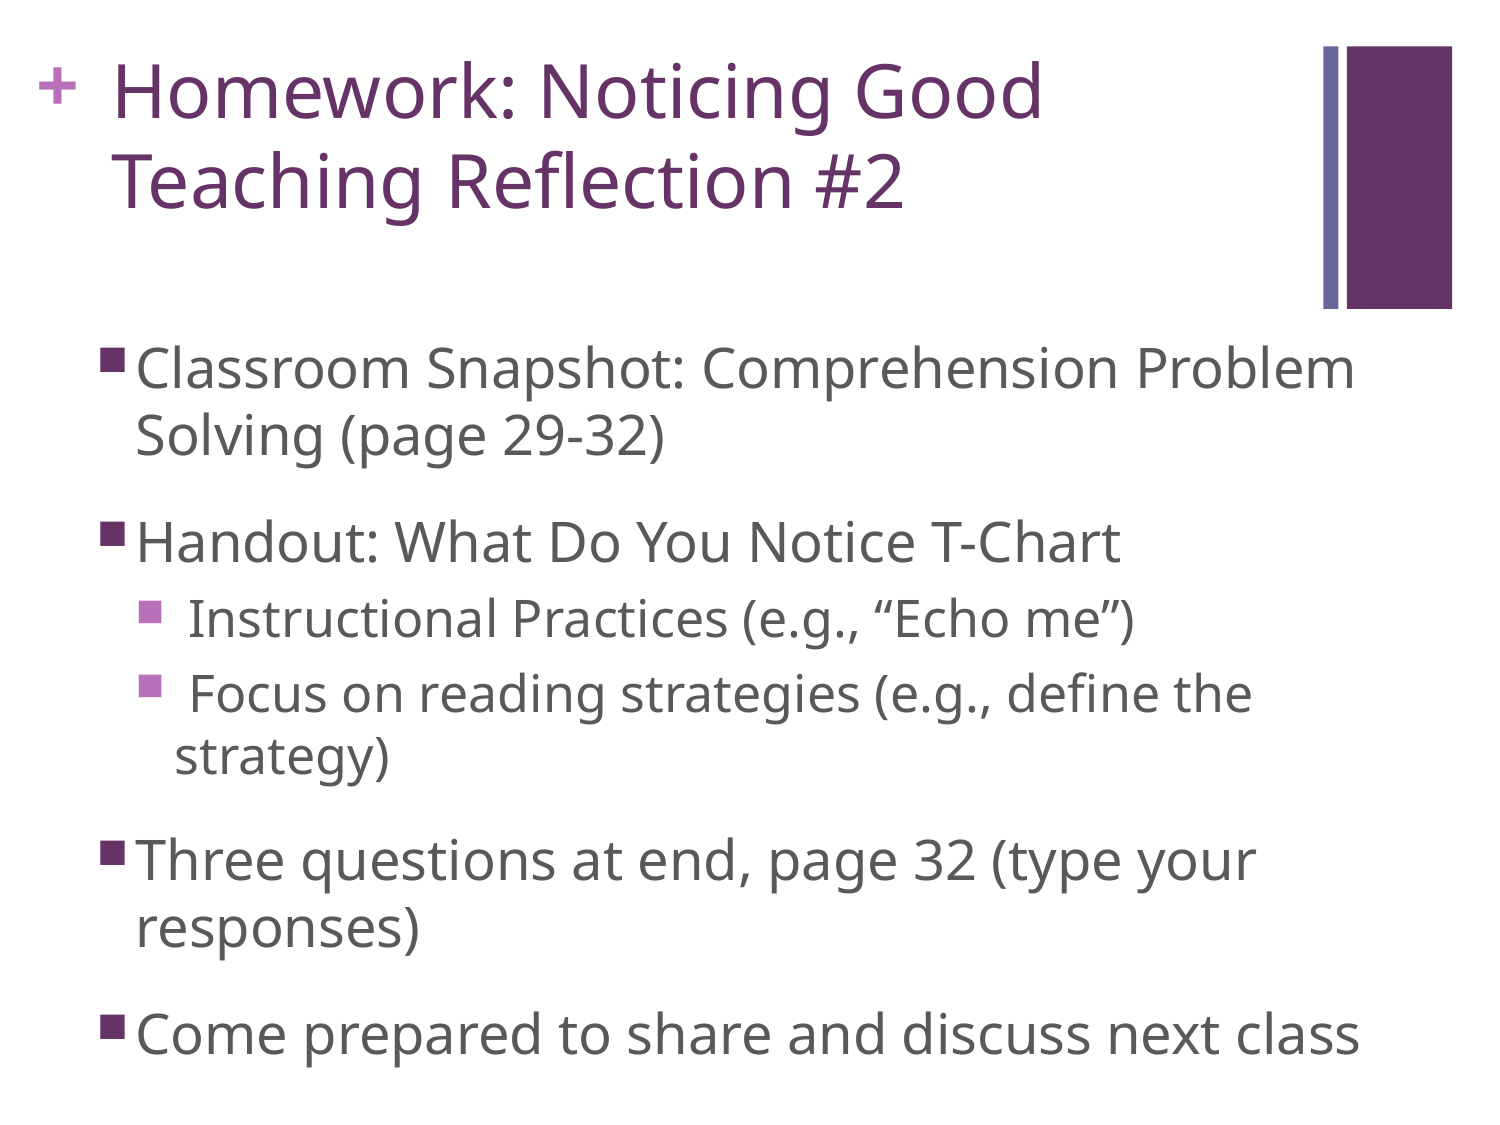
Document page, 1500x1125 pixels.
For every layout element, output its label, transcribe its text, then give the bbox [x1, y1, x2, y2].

list Classroom Snapshot: Comprehension Problem Solving (page 29-32) Handout: What Do You Notice T-Chart Instructional Practices (e.g., “Echo me”) Focus on reading strategies (e.g., define the strategy) Three questions at end, page 32 (type your responses) Come prepared to share and discuss next class [81, 324, 1381, 1086]
title Homework: Noticing Good Teaching Reflection #2 [96, 36, 1336, 220]
